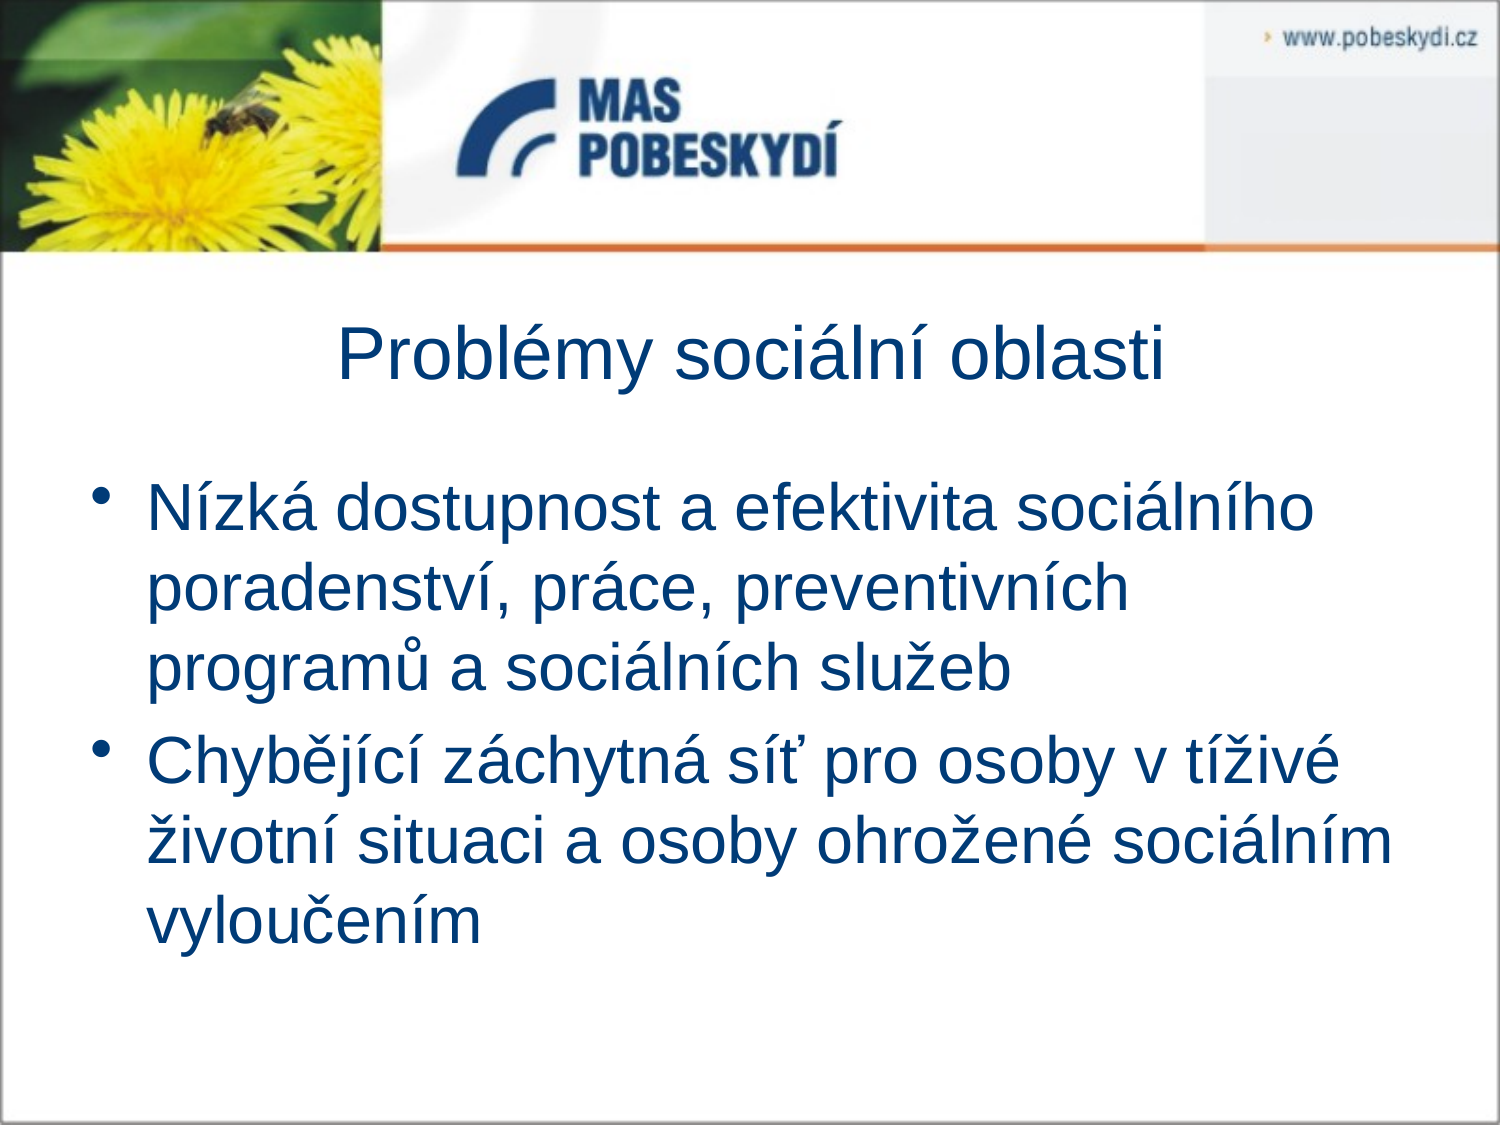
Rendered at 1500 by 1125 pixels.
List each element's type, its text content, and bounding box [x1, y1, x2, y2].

title Problémy sociální oblasti [76, 255, 1428, 444]
list Nízká dostupnost a efektivita sociálního poradenství, práce, preventivních programů a sociálních služeb Chybějící záchytná síť pro osoby v tíživé životní situaci a osoby ohrožené sociálním vyloučením [74, 455, 1426, 1006]
picture [0, 0, 1500, 1125]
